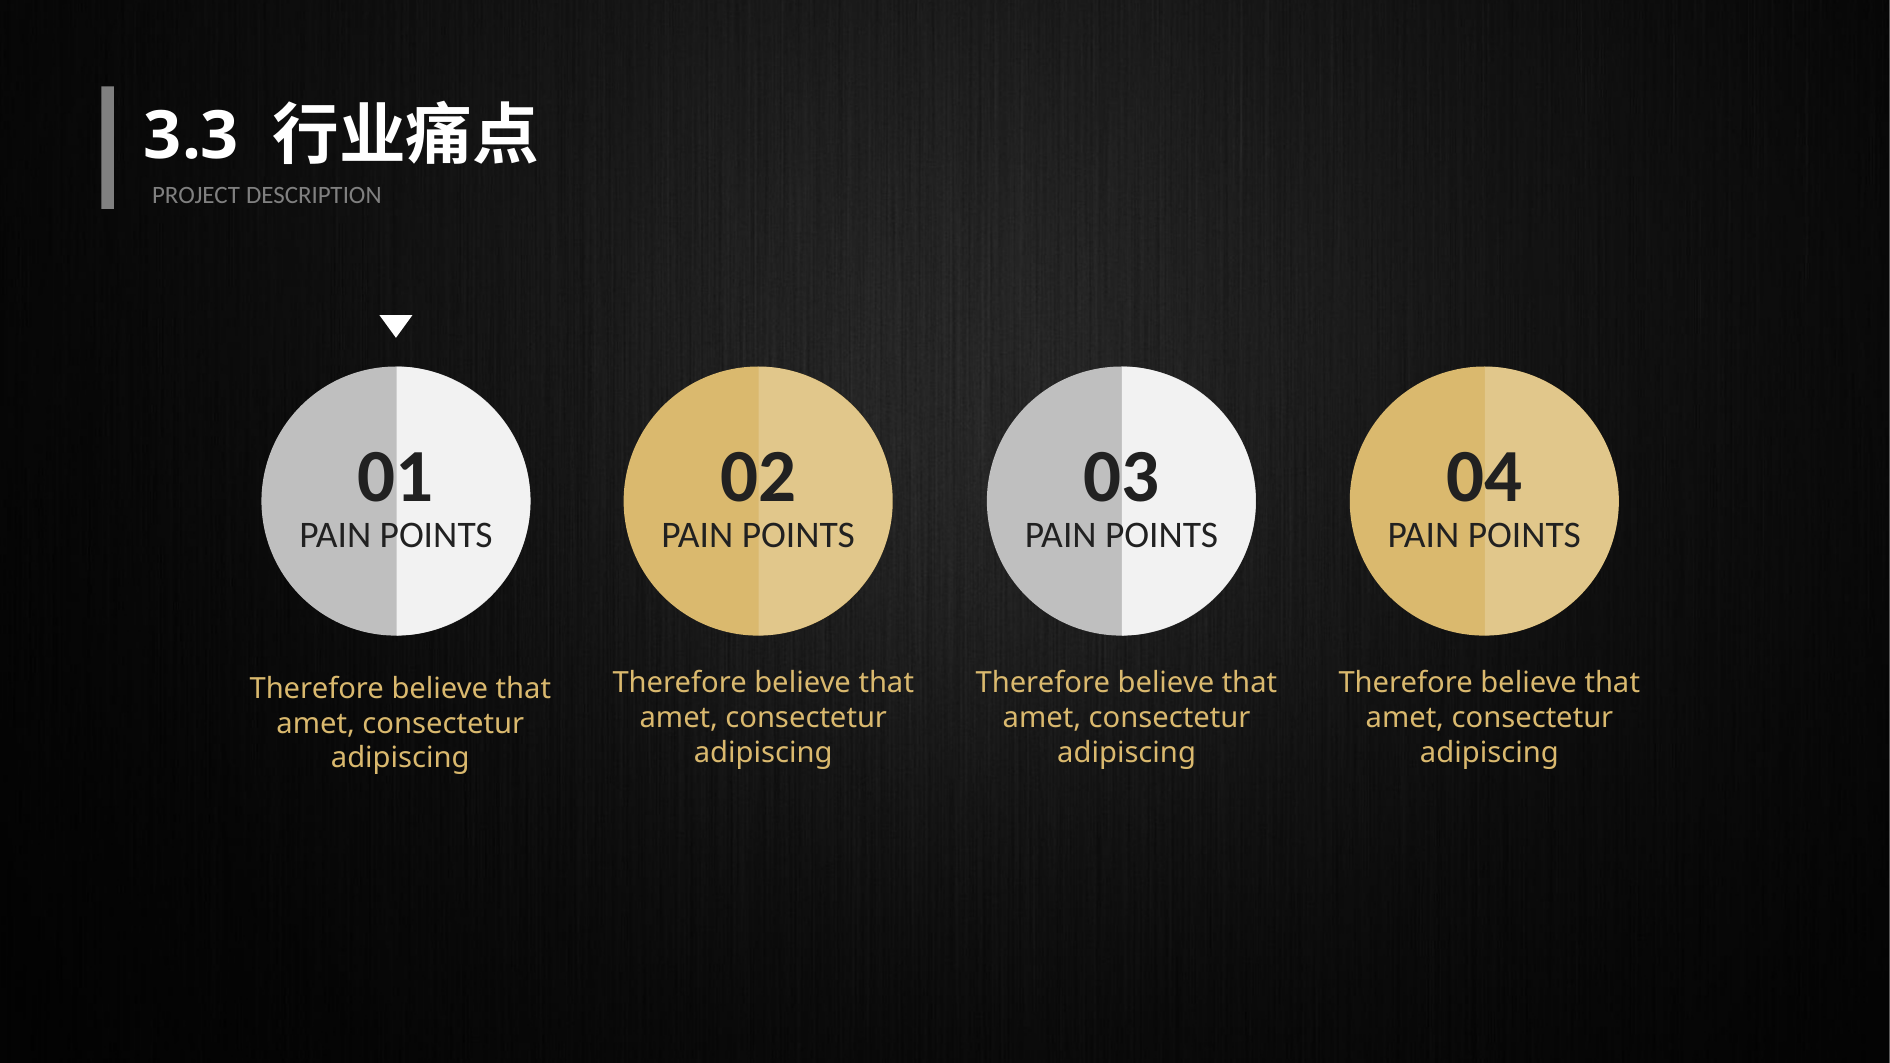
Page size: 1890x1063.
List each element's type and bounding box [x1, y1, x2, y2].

text_box [623, 366, 893, 636]
text_box [1349, 366, 1619, 636]
picture [0, 0, 1890, 1063]
text_box [261, 366, 531, 636]
text_box [986, 366, 1257, 636]
